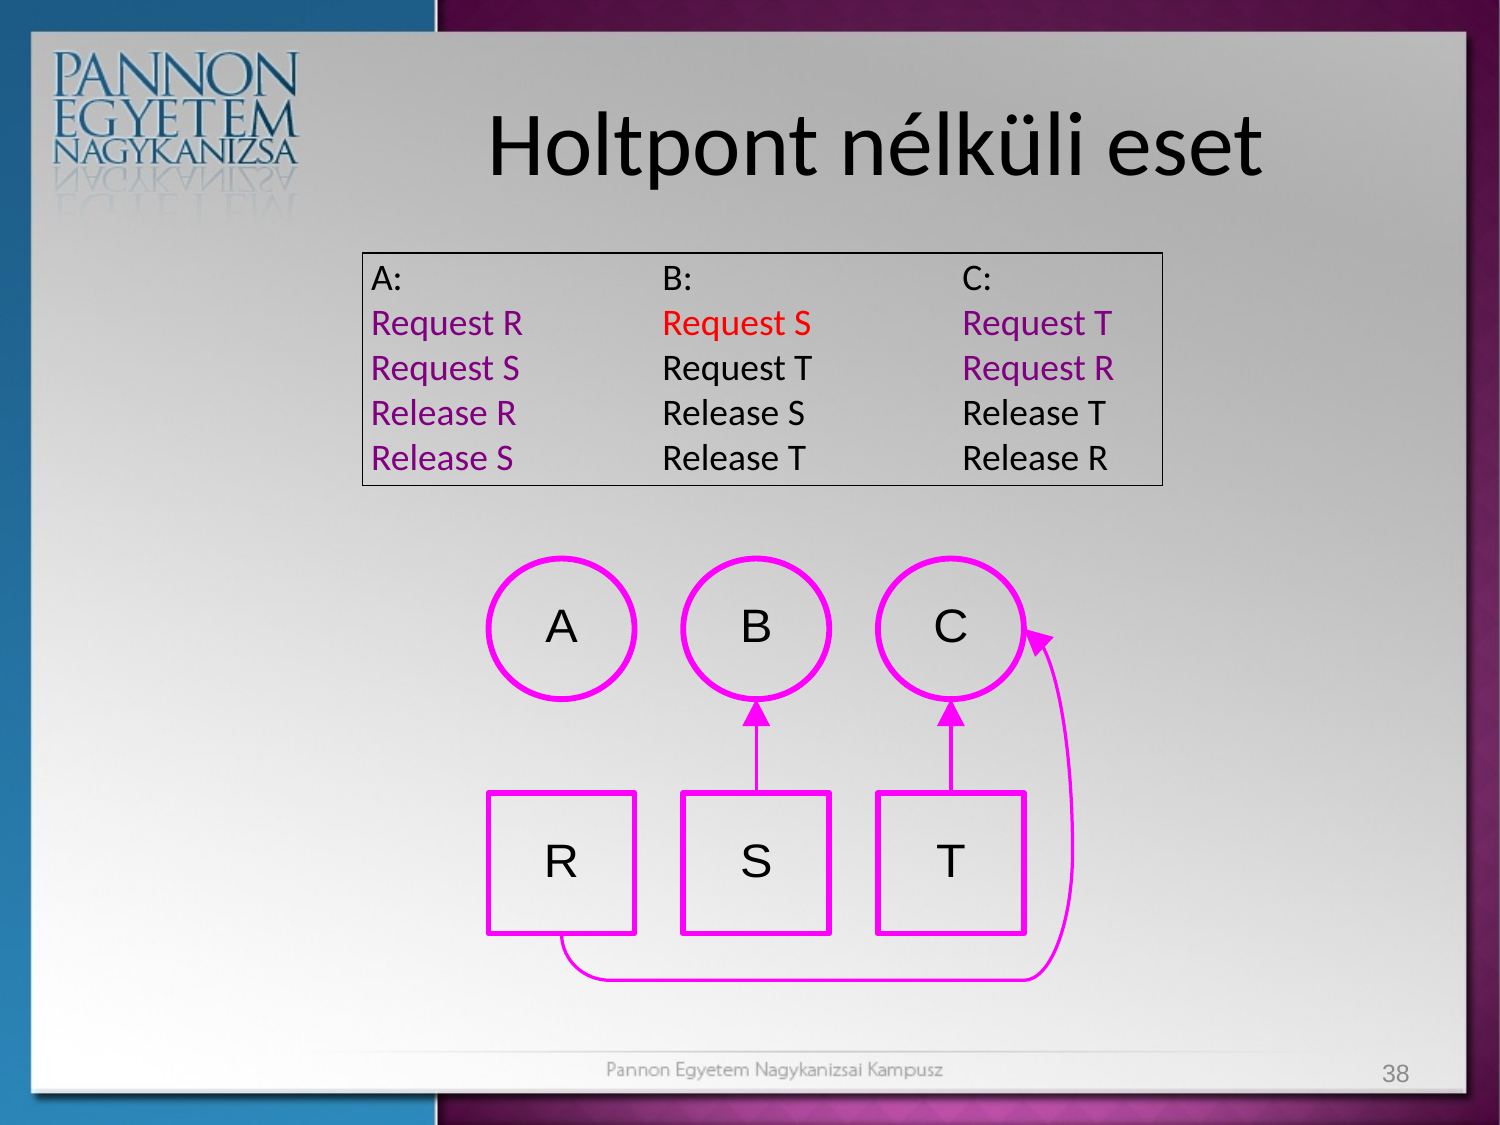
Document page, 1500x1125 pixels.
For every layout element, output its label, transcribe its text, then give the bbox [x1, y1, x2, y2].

slide_number 38 [1074, 1042, 1425, 1103]
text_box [412, 549, 1101, 1006]
title Holtpont nélküli eset [328, 45, 1425, 233]
picture [0, 0, 1500, 1125]
text_box A: B: C: Request R Request S Request T Request S Request T Request R Release R Release S Release T Release S Release T Release R [362, 253, 1163, 486]
